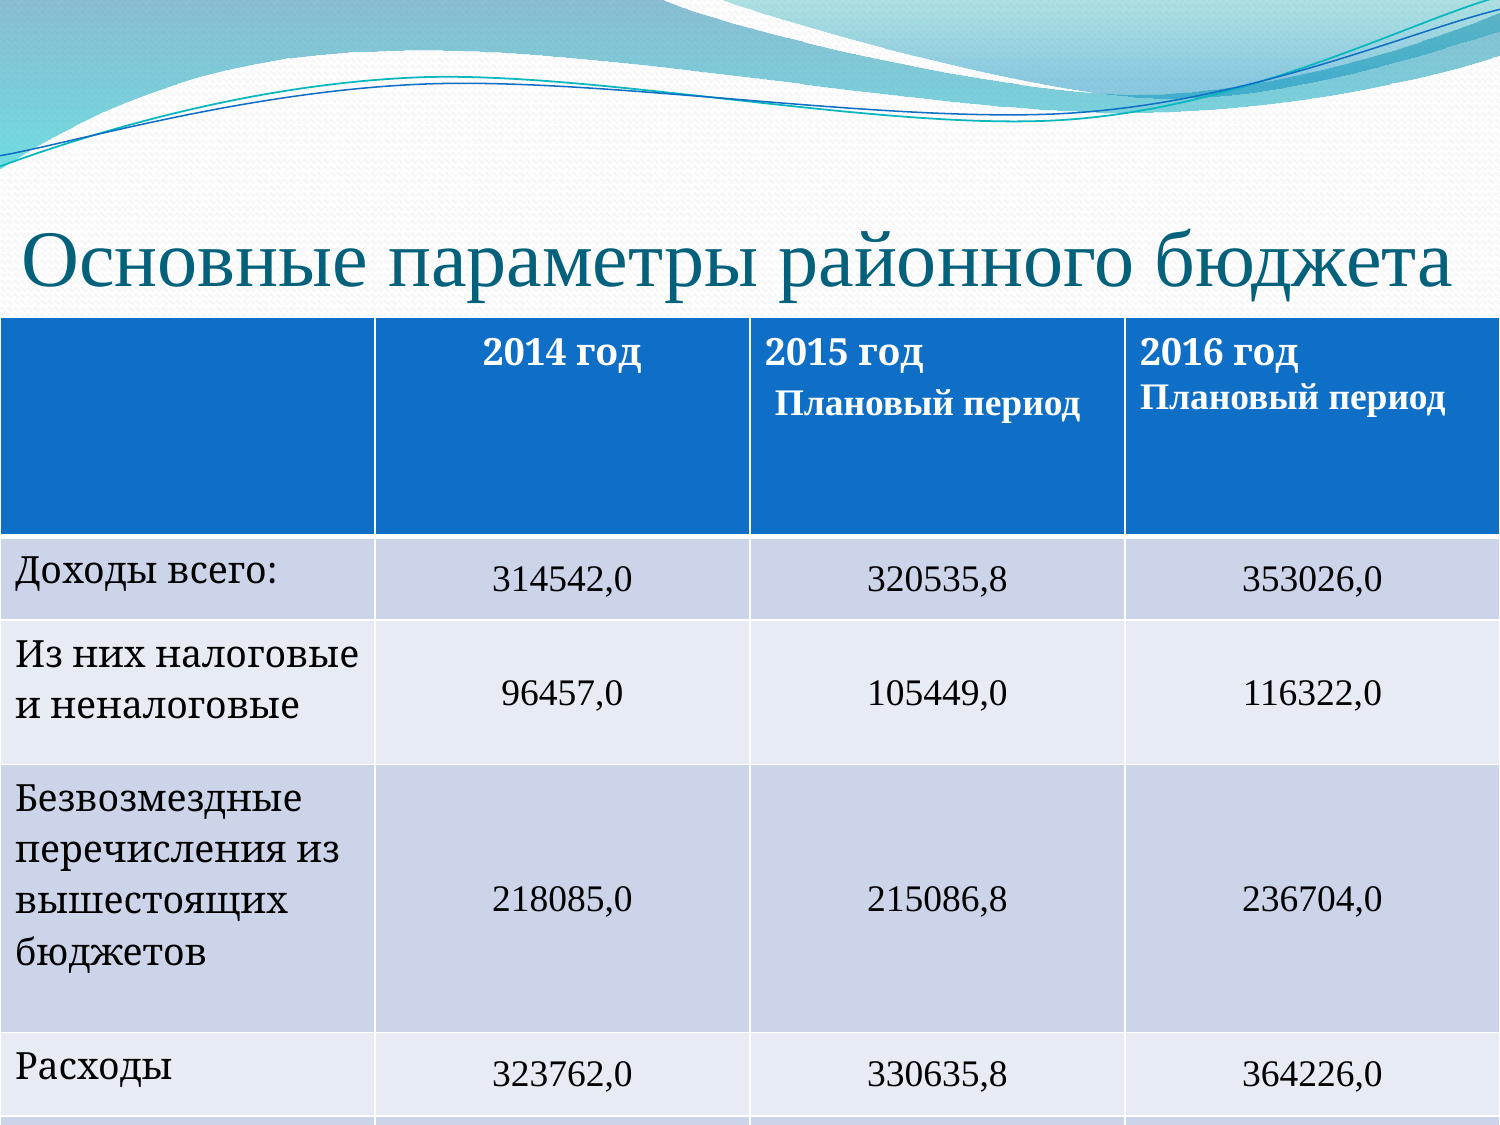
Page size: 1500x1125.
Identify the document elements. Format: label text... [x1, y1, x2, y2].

table_cell 236704,0 [1126, 765, 1499, 1032]
table_cell Доходы всего: [1, 539, 374, 619]
table_cell 96457,0 [376, 621, 749, 764]
table_cell 105449,0 [751, 621, 1124, 764]
table_cell 10100,0 [751, 1117, 1124, 1125]
table_cell 314542,0 [376, 539, 749, 619]
table_header 2014 год [376, 318, 749, 534]
table_cell 116322,0 [1126, 621, 1499, 764]
title Основные параметры районного бюджета [0, 115, 1477, 303]
table_cell Расходы [1, 1033, 374, 1115]
table_cell 364226,0 [1126, 1033, 1499, 1115]
table_cell Безвозмездные перечисления из вышестоящих бюджетов [1, 765, 374, 1032]
table_header 2015 год Плановый период [751, 318, 1124, 534]
table_cell 330635,8 [751, 1033, 1124, 1115]
table_cell 11200,0 [1126, 1117, 1499, 1125]
table_cell 218085,0 [376, 765, 749, 1032]
table_cell 9220,0 [376, 1117, 749, 1125]
table_cell 323762,0 [376, 1033, 749, 1115]
table_header 2016 год Плановый период [1126, 318, 1499, 534]
table_header [1, 318, 374, 534]
table_cell Дефицит [1, 1117, 374, 1125]
table_cell Из них налоговые и неналоговые [1, 621, 374, 764]
table_cell 215086,8 [751, 765, 1124, 1032]
table_cell 320535,8 [751, 539, 1124, 619]
table_cell 353026,0 [1126, 539, 1499, 619]
